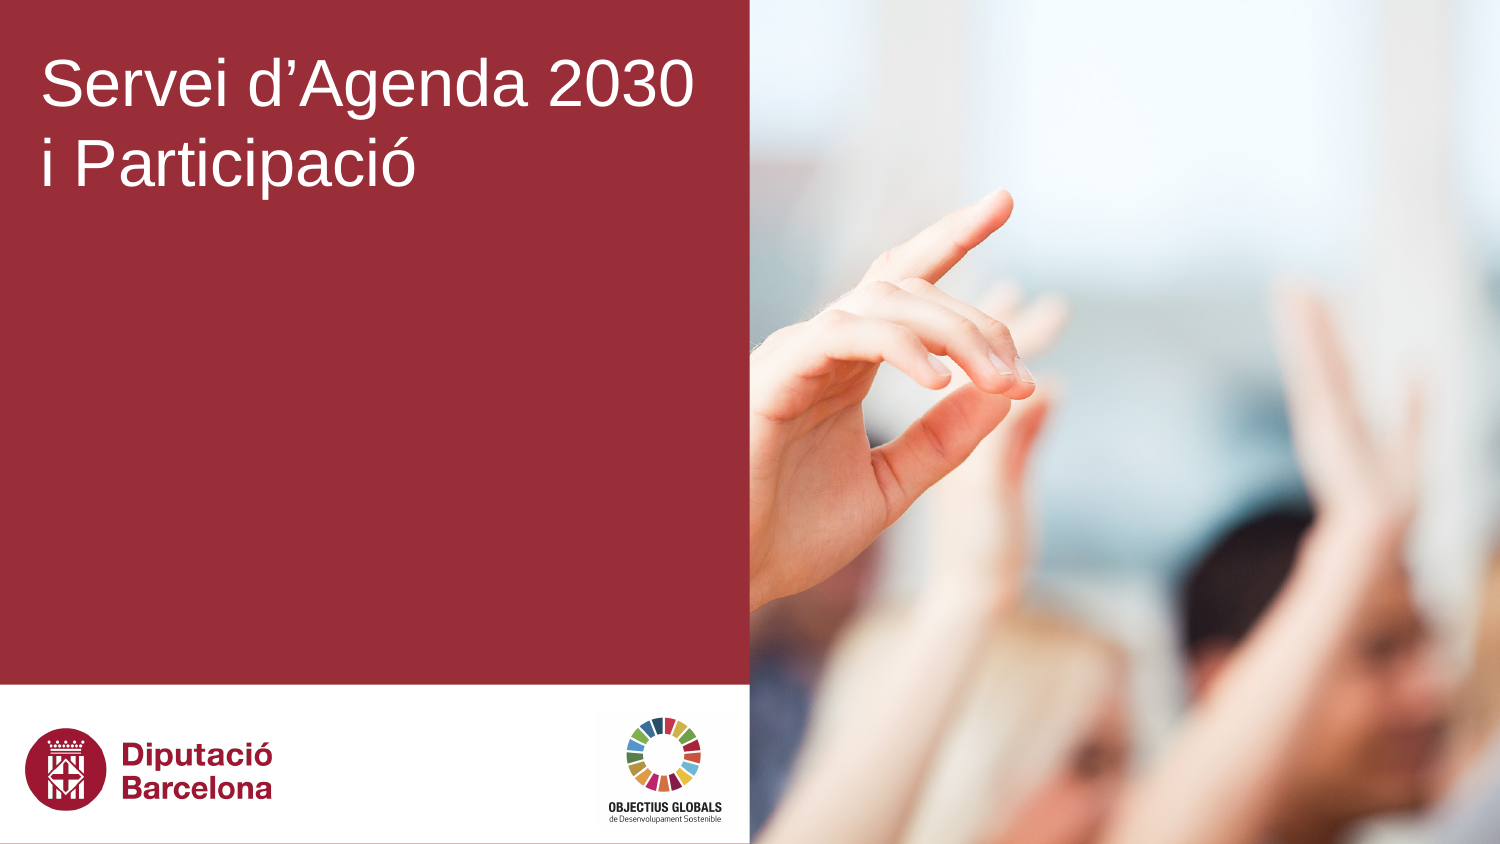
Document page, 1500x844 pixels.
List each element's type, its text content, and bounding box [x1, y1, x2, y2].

picture [25, 728, 272, 811]
text_box Servei d’Agenda 2030 i Participació [25, 32, 722, 540]
picture [596, 709, 736, 830]
picture [749, 0, 1500, 844]
